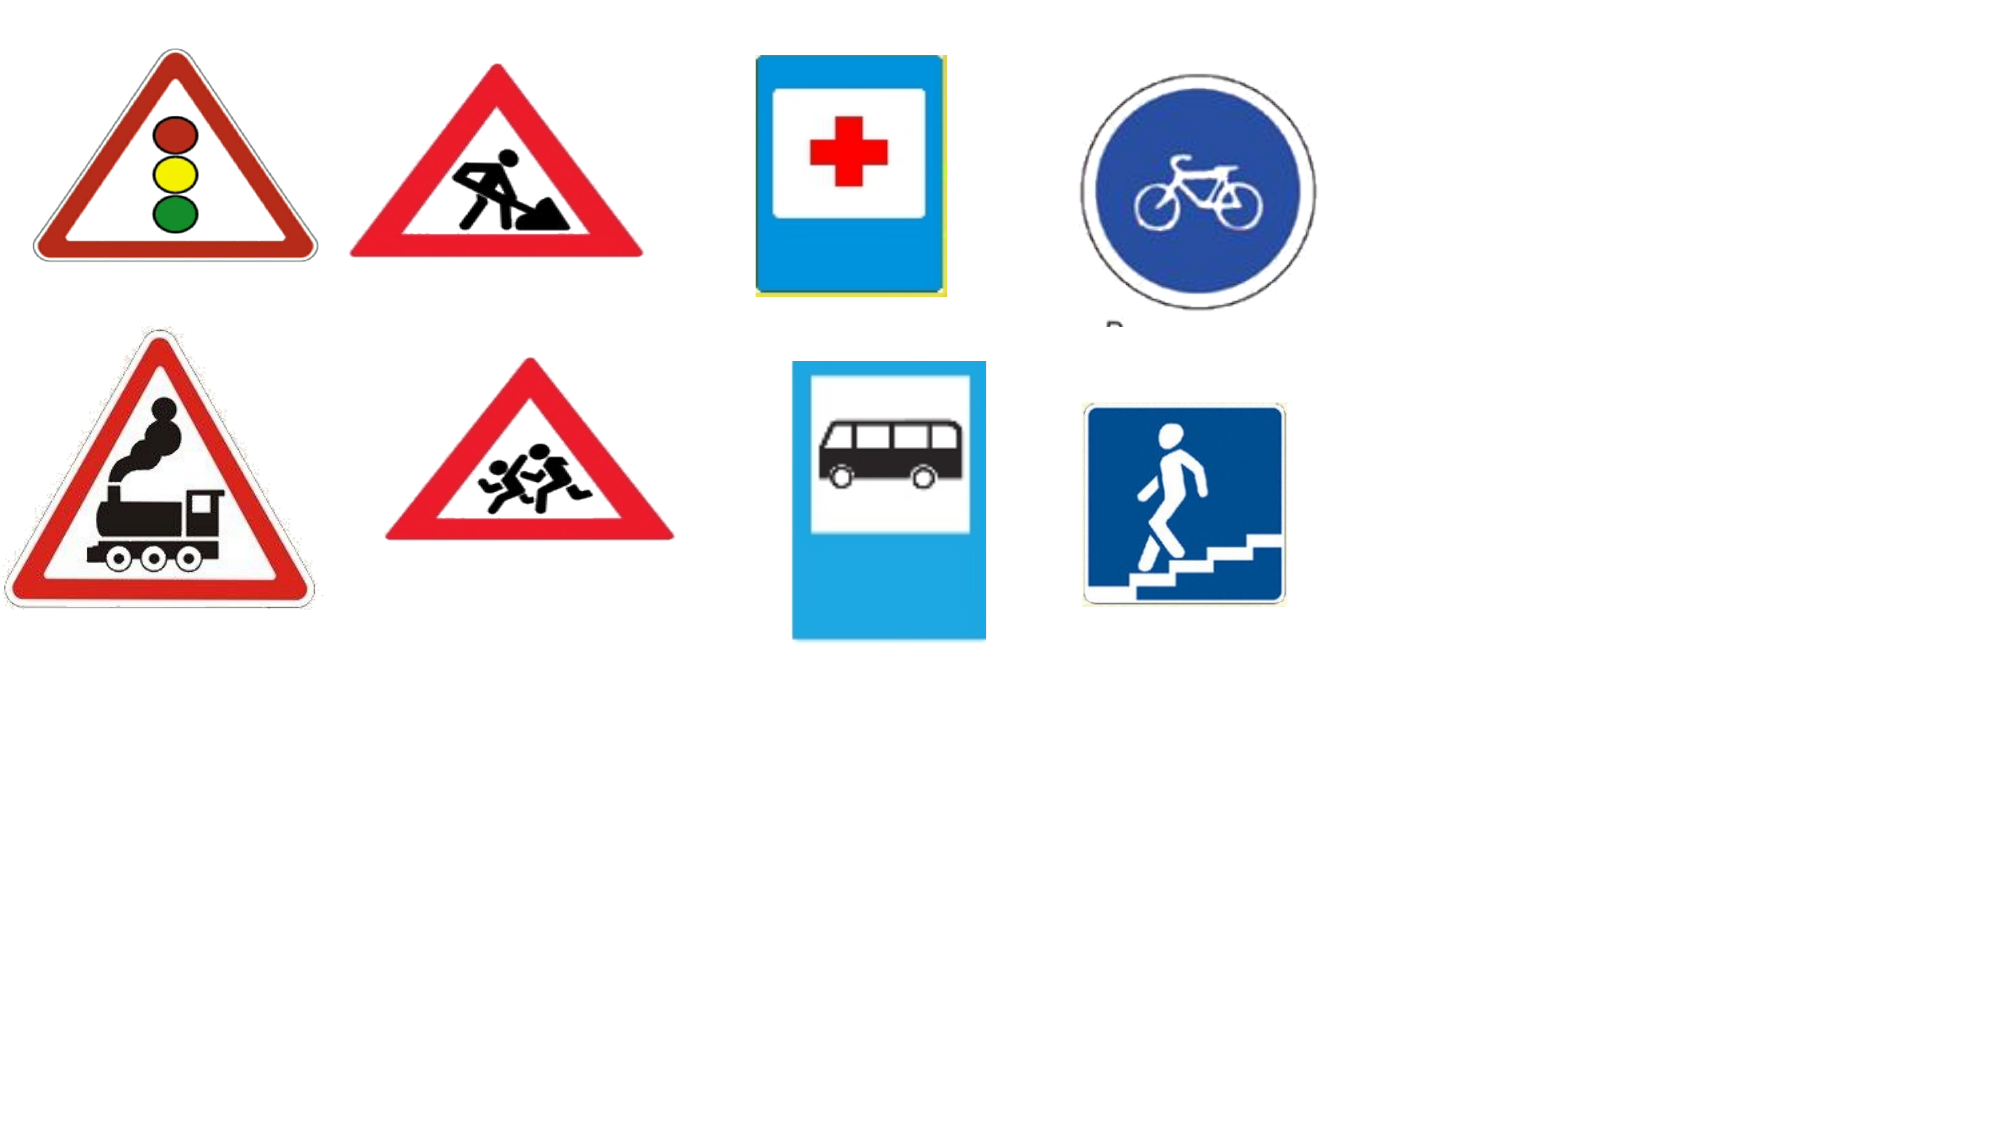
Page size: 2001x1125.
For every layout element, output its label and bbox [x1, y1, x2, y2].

picture [791, 360, 987, 643]
picture [0, 326, 325, 610]
picture [1074, 58, 1328, 327]
picture [31, 27, 673, 273]
picture [755, 55, 948, 297]
picture [354, 323, 710, 574]
picture [1081, 401, 1288, 607]
